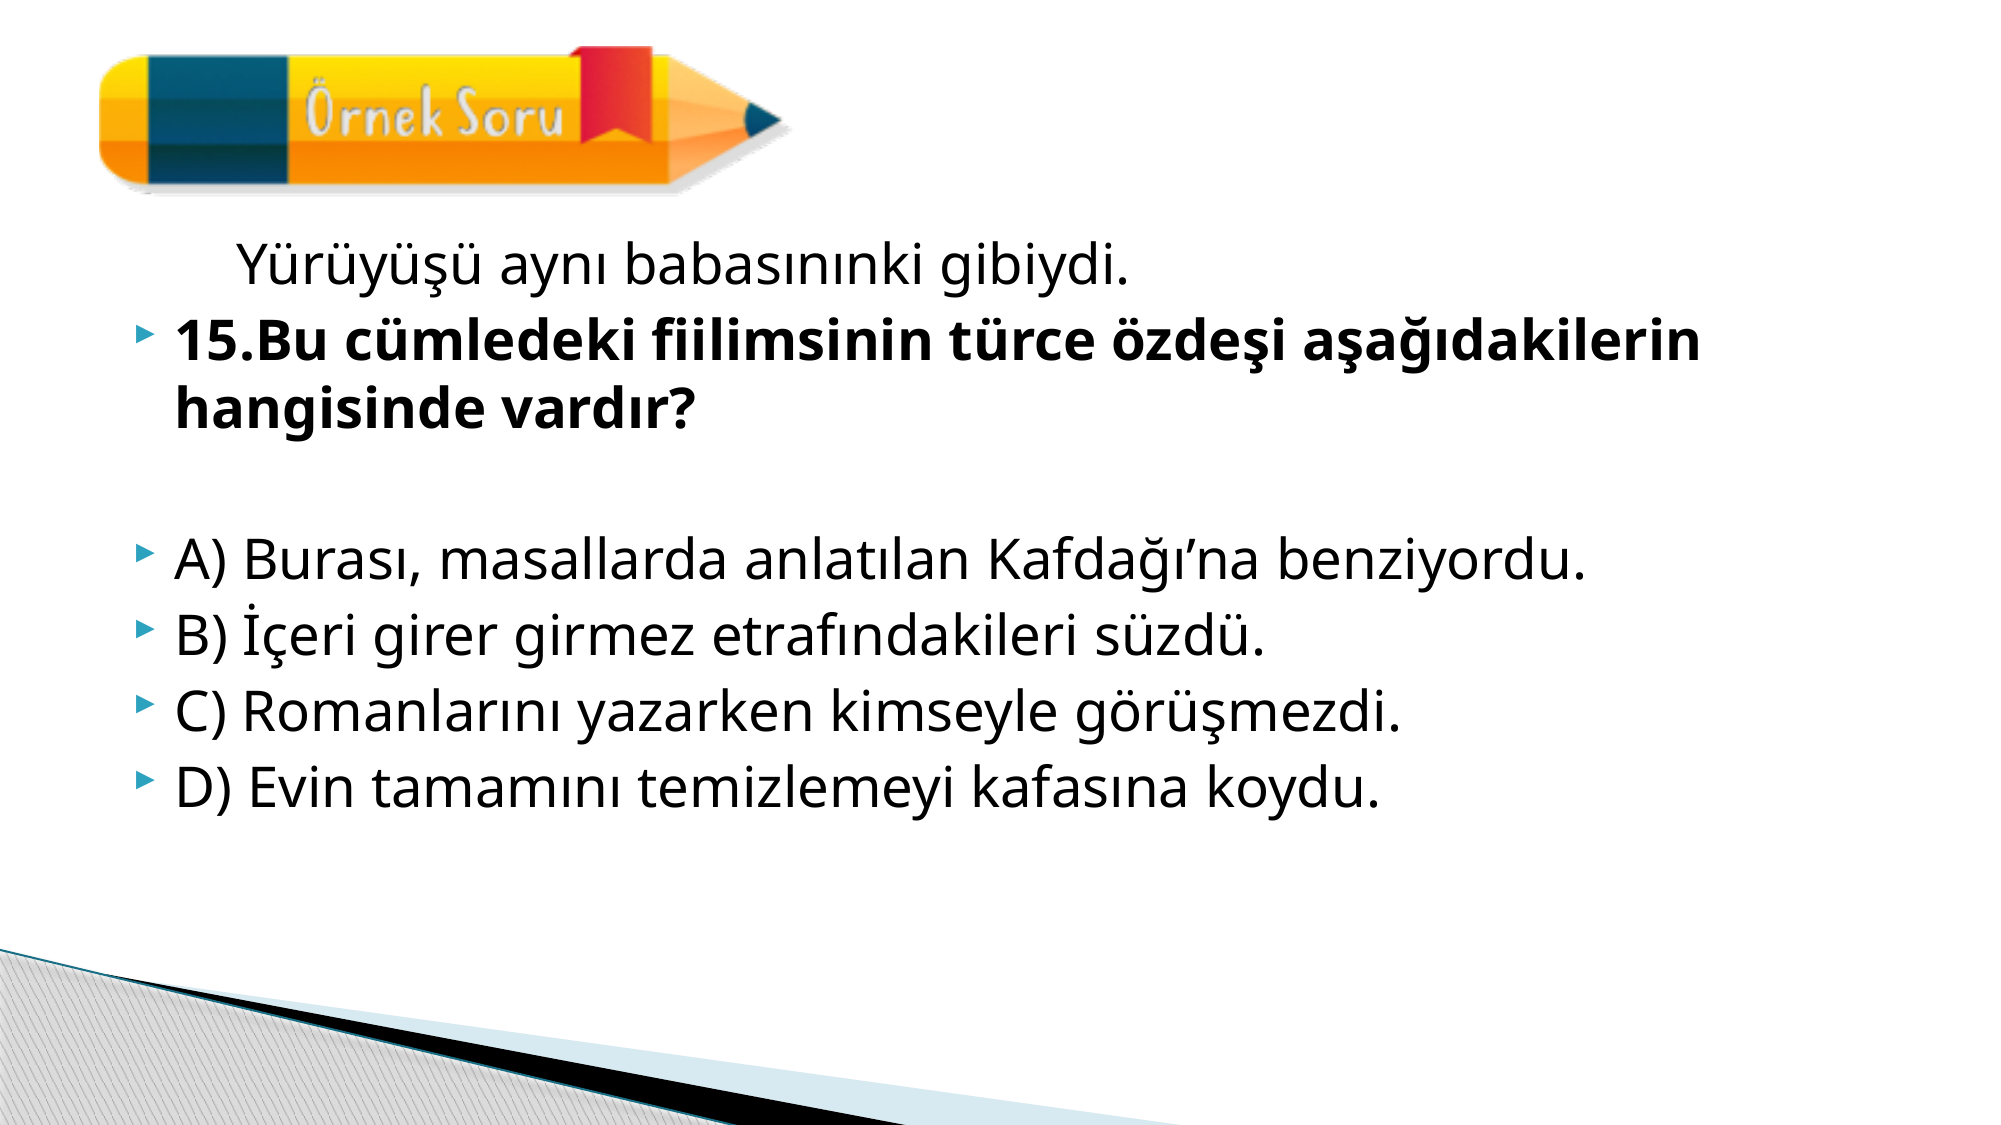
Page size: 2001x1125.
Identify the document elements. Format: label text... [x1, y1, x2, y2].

list Yürüyüşü aynı babasınınki gibiydi. 15.Bu cümledeki fiilimsinin türce özdeşi aşağıdakilerin hangisinde vardır? A) Burası, masallarda anlatılan Kafdağı’na benziyordu. B) İçeri girer girmez etrafındakileri süzdü. C) Romanlarını yazarken kimseyle görüşmezdi. D) Evin tamamını temizlemeyi kafasına koydu. [99, 221, 1900, 986]
picture [99, 46, 794, 199]
